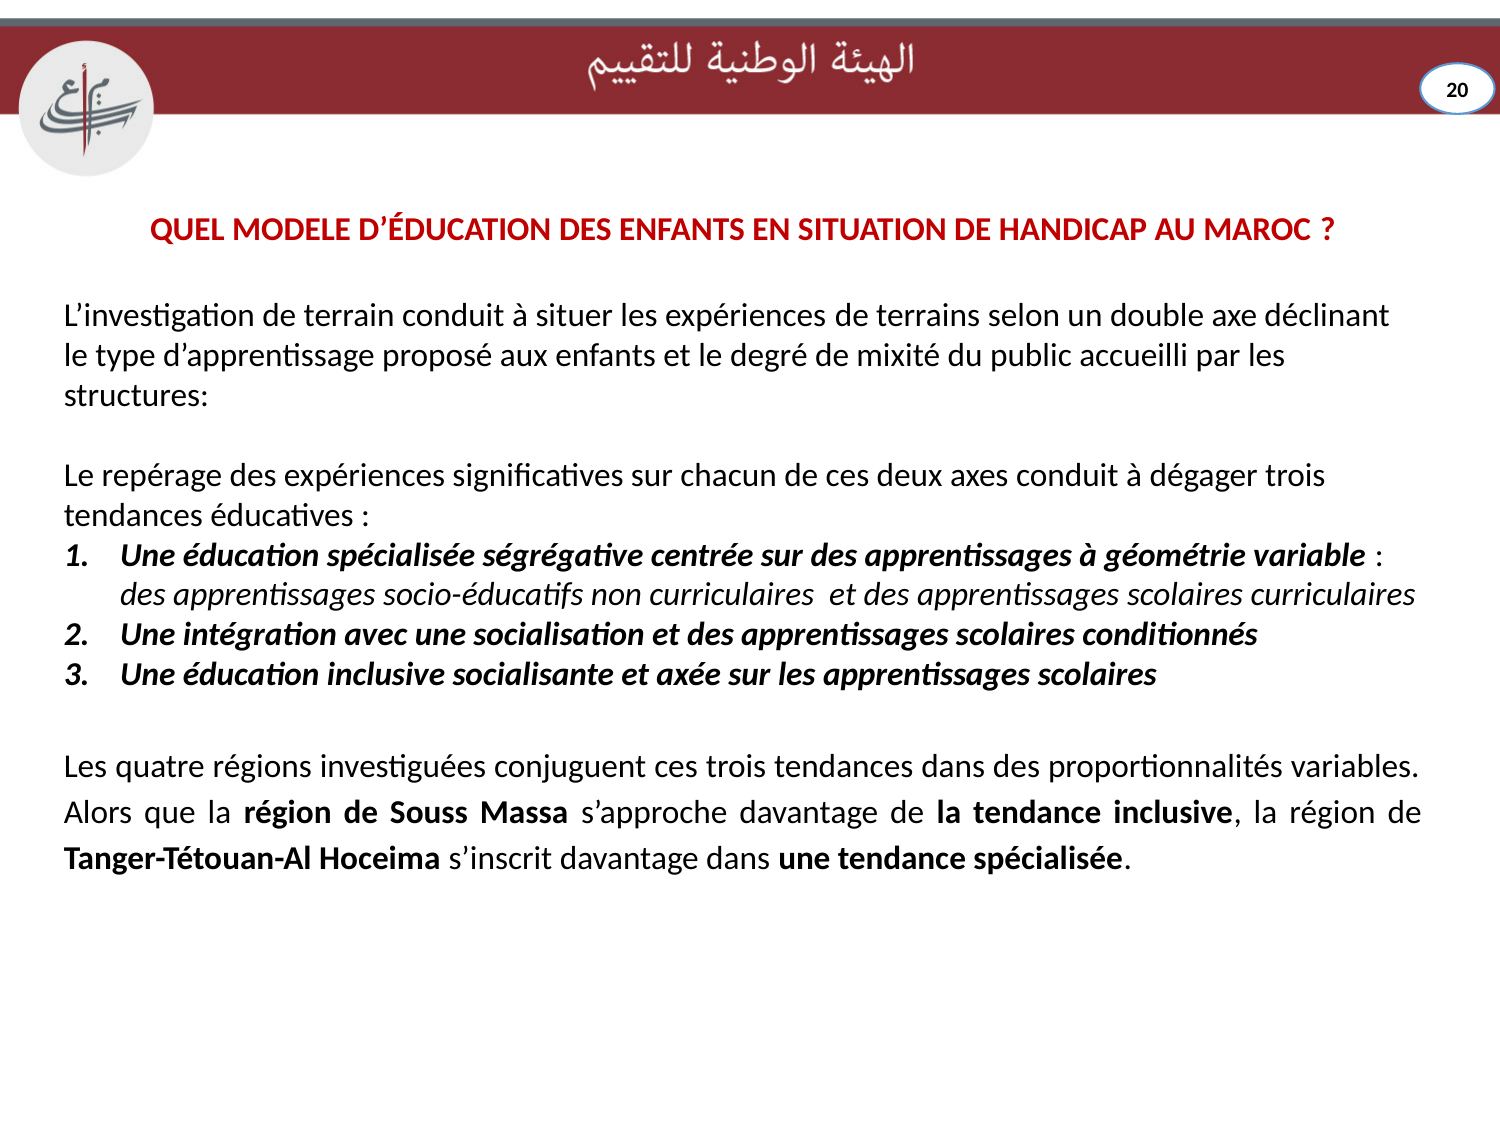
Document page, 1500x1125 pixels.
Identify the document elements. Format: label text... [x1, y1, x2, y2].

text_box 20 [1419, 62, 1496, 115]
picture [0, 0, 1500, 1125]
text_box QUEL MODELE D’ÉDUCATION DES ENFANTS EN SITUATION DE HANDICAP AU MAROC ? L’investigation de terrain conduit à situer les expériences de terrains selon un double axe déclinant le type d’apprentissage proposé aux enfants et le degré de mixité du public accueilli par les structures: Le repérage des expériences significatives sur chacun de ces deux axes conduit à dégager trois tendances éducatives : Une éducation spécialisée ségrégative centrée sur des apprentissages à géométrie variable : des apprentissages socio-éducatifs non curriculaires et des apprentissages scolaires curriculaires Une intégration avec une socialisation et des apprentissages scolaires conditionnés Une éducation inclusive socialisante et axée sur les apprentissages scolaires Les quatre régions investiguées conjuguent ces trois tendances dans des proportionnalités variables. Alors que la région de Souss Massa s’approche davantage de la tendance inclusive, la région de Tanger-Tétouan-Al Hoceima s’inscrit davantage dans une tendance spécialisée. [49, 193, 1437, 884]
